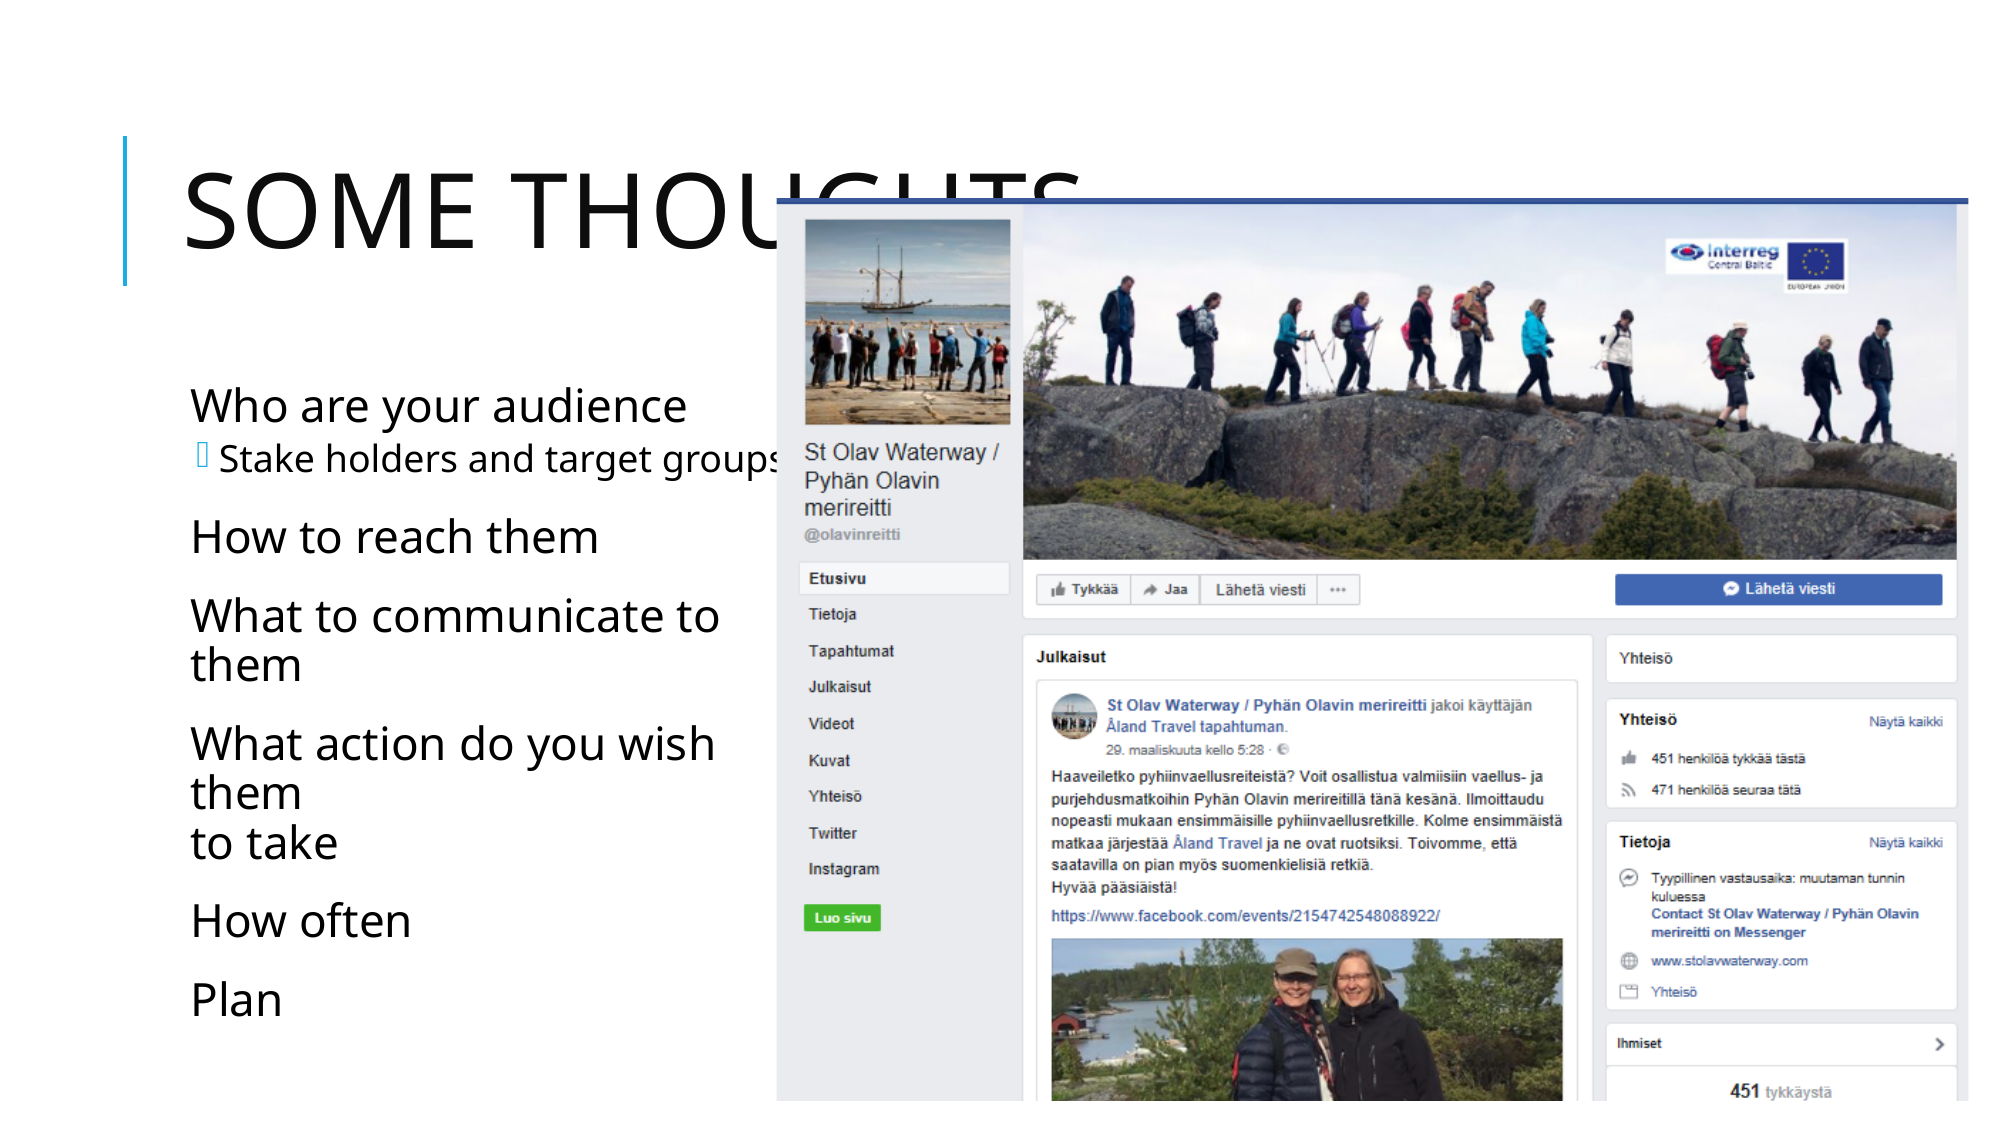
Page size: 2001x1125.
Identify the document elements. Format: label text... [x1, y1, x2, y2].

title SOME thoughts [168, 96, 1763, 342]
list Who are your audience Stake holders and target groups How to reach them What to communicate to them What action do you wish them to take How often Plan [168, 375, 769, 1035]
picture [776, 198, 1969, 1101]
